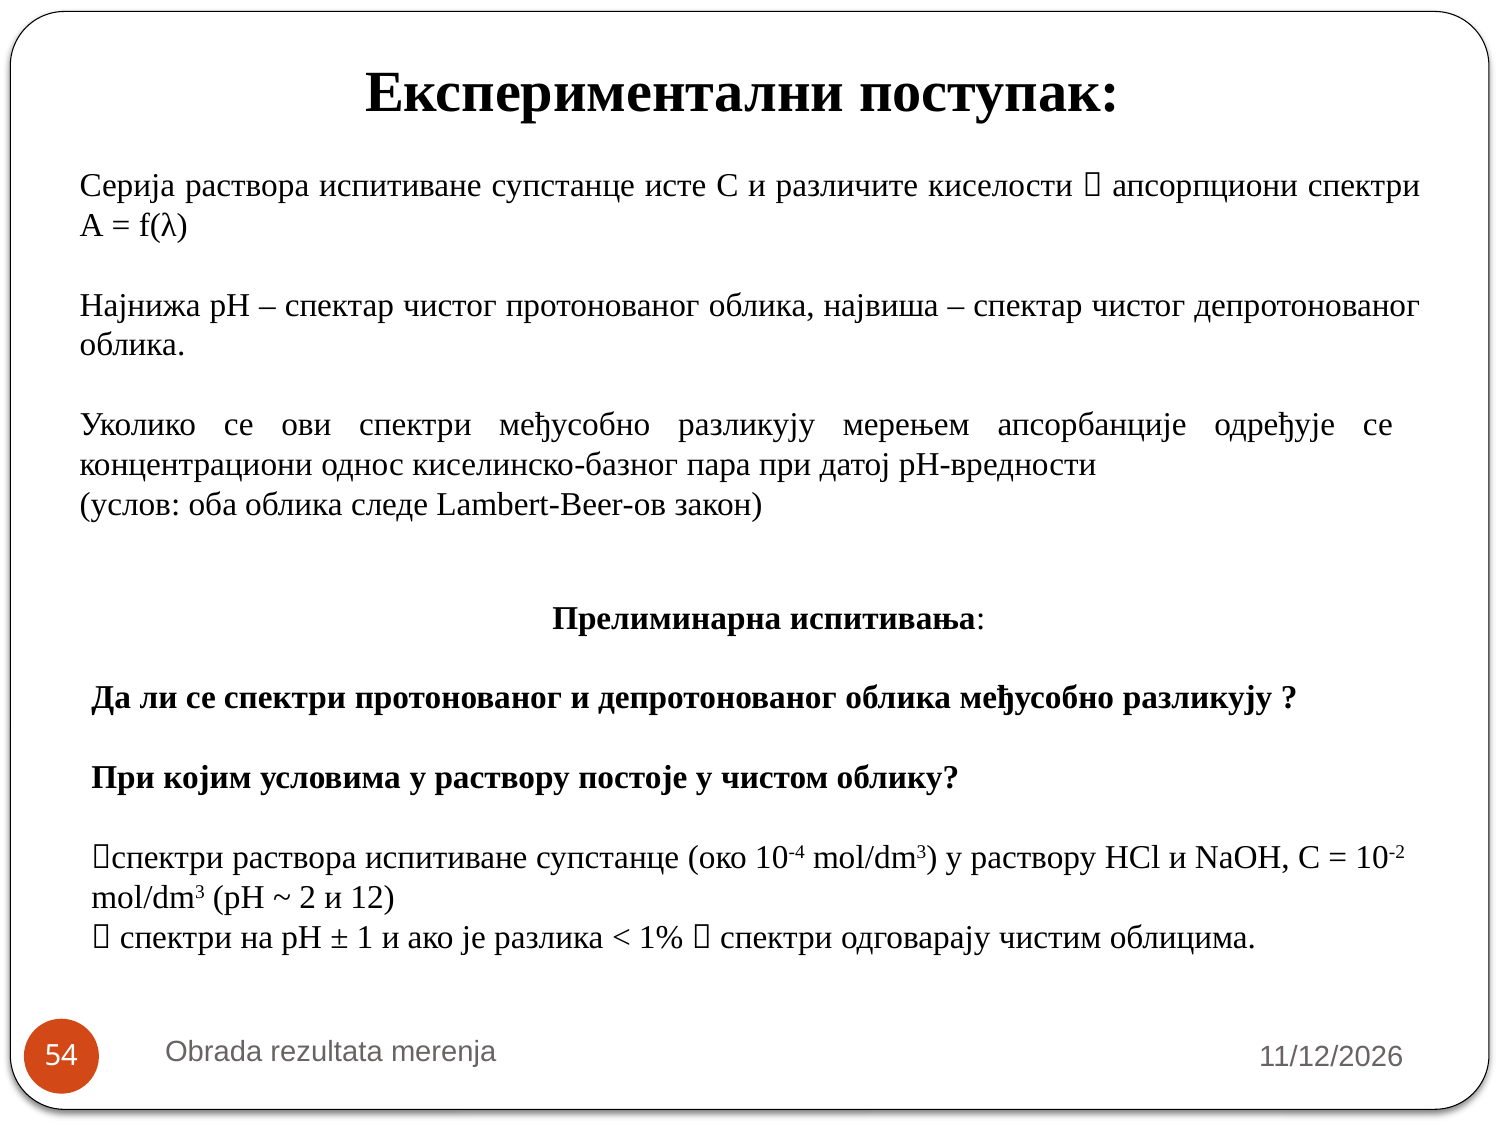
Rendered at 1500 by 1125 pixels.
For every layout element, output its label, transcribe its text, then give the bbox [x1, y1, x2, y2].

slide_number 54 [23, 1018, 99, 1094]
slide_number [1012, 1015, 1419, 1094]
footer Obrada rezultata merenja [150, 1012, 800, 1088]
text_box Експериментални поступак: Серија раствора испитиване супстанце исте C и различите киселости  апсорпциони спектри A = f(λ) Најнижа pH – спектар чистог протонованог облика, највиша – спектар чистог депротонованог облика. Уколико се ови спектри међусобно разликују мерењем апсорбанције одређује се концентрациони однос киселинско-базног пара при датој pH-вредности (услов: оба облика следе Lambert-Beer-ов закон) [64, 45, 1436, 530]
text_box Прелиминарна испитивања: Да ли се спектри протонованог и депротонованог облика међусобно разликују ? При којим условима у раствору постоје у чистом облику? спектри раствора испитиване супстанце (око 10-4 mol/dm3) у раствору HCl и NaOH, C = 10-2 mol/dm3 (pH ~ 2 и 12)  спектри на pH ± 1 и ако је разлика < 1%  спектри одговарају чистим облицима. [76, 588, 1461, 963]
